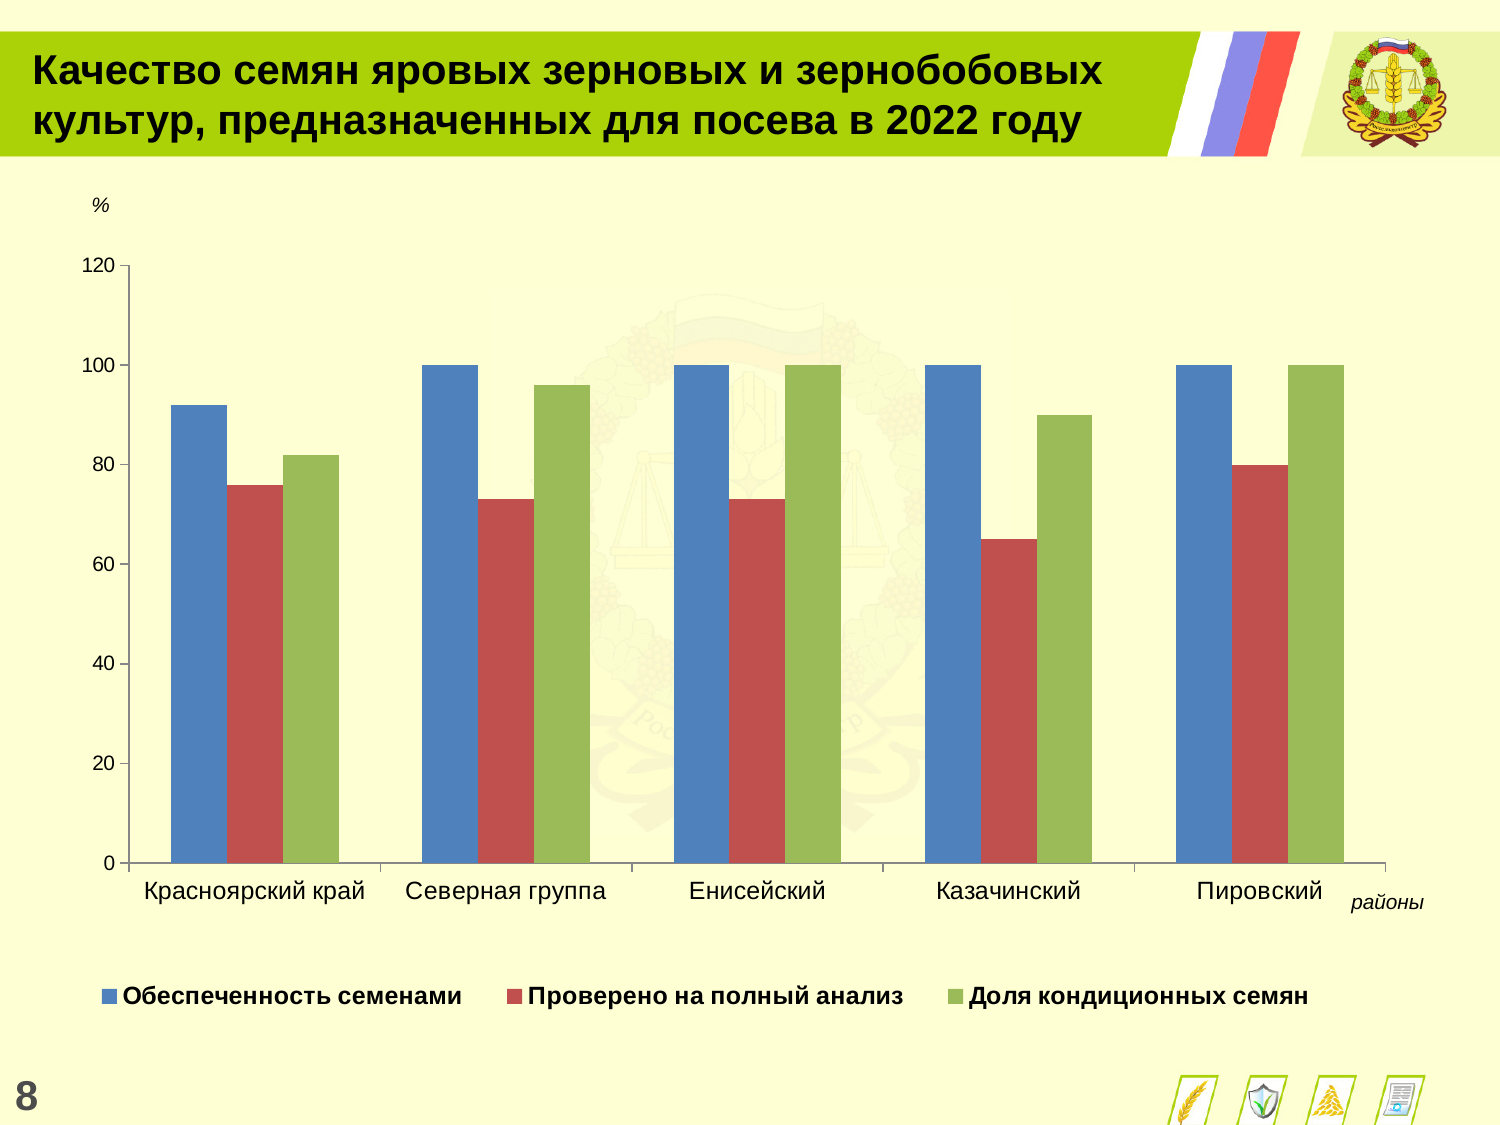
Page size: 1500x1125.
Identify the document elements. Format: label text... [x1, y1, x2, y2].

list Качество семян яровых зерновых и зернобобовых культур, предназначенных для посева в 2022 году [17, 30, 1202, 155]
slide_number 8 [0, 1075, 89, 1112]
text_box районы [1393, 881, 1459, 922]
picture [0, 0, 1500, 1125]
chart [29, 231, 1389, 1047]
text_box % [76, 184, 136, 225]
